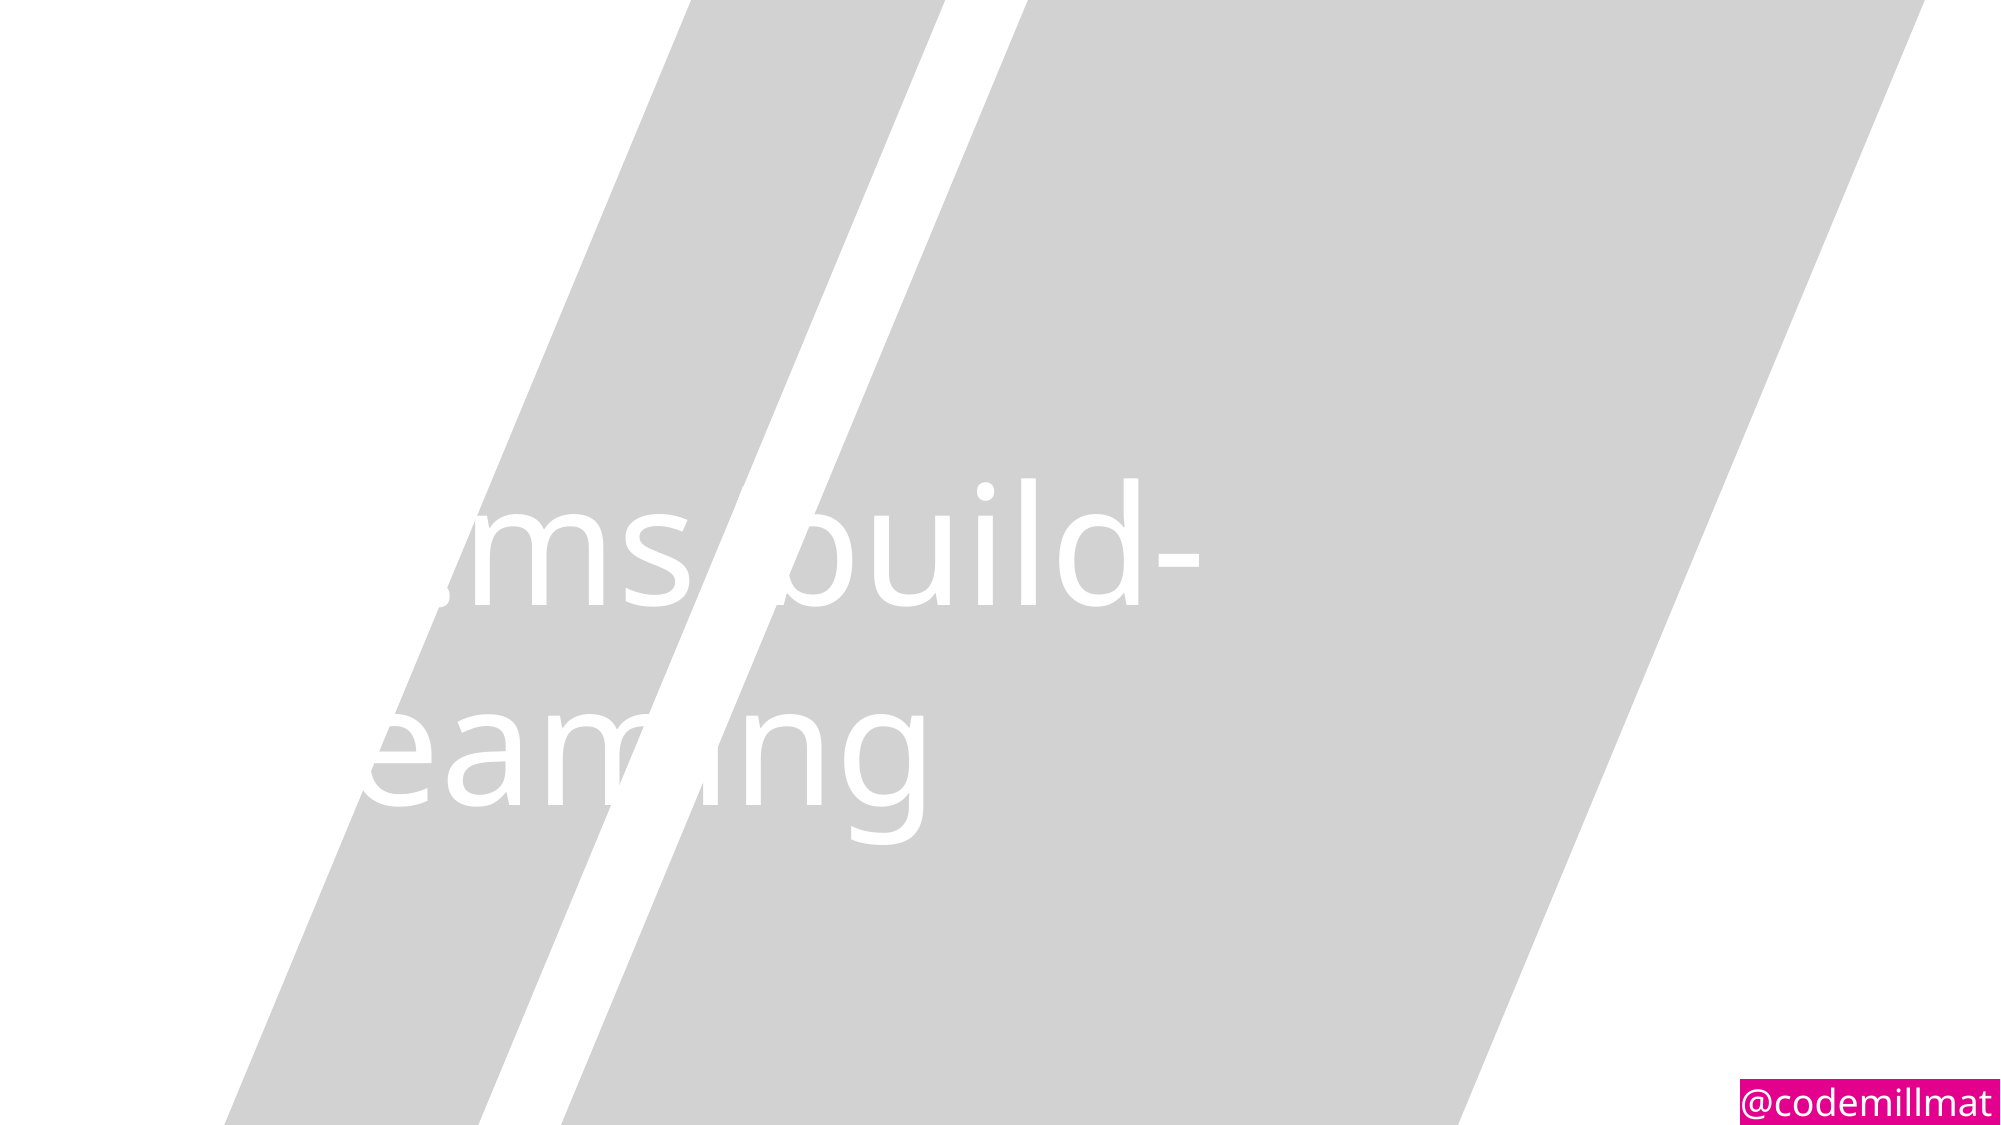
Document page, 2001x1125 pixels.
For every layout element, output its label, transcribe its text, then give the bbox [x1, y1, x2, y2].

list aka.ms/build-streaming [141, 439, 1859, 642]
